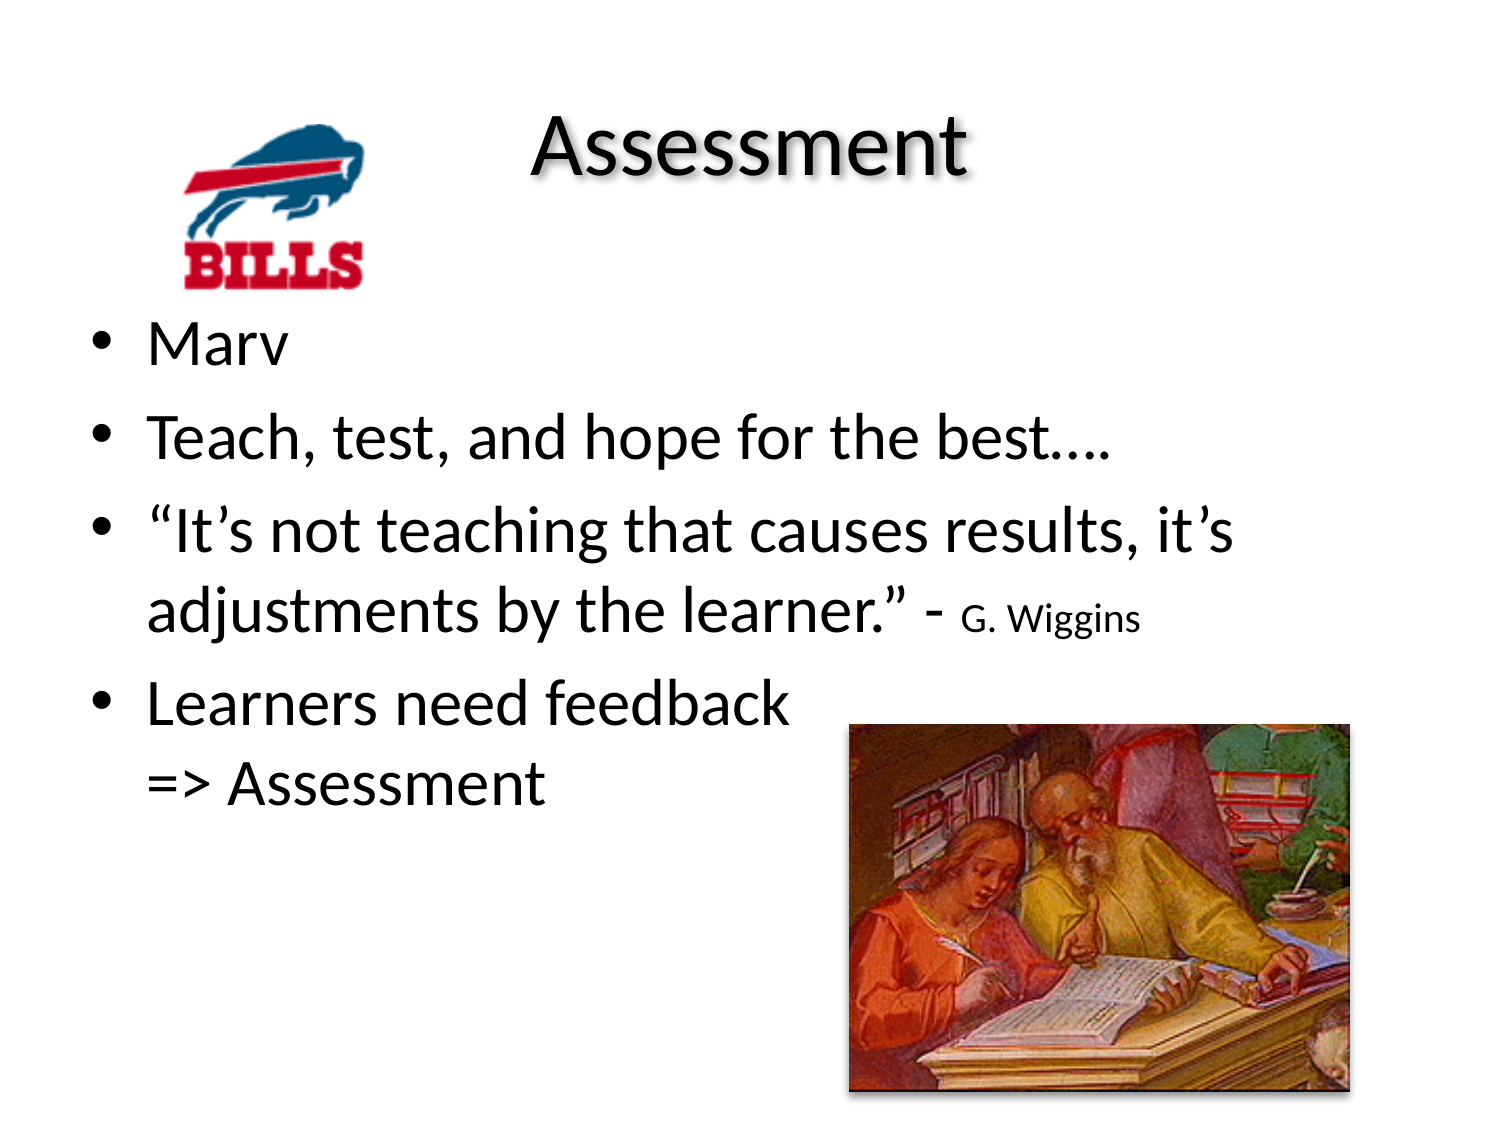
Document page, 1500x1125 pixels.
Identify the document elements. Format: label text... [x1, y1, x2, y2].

picture [149, 124, 401, 292]
title Assessment [75, 45, 1425, 233]
picture [849, 724, 1351, 1092]
list Marv Teach, test, and hope for the best…. “It’s not teaching that causes results, it’s adjustments by the learner.” - G. Wiggins Learners need feedback => Assessment [75, 291, 1425, 1035]
